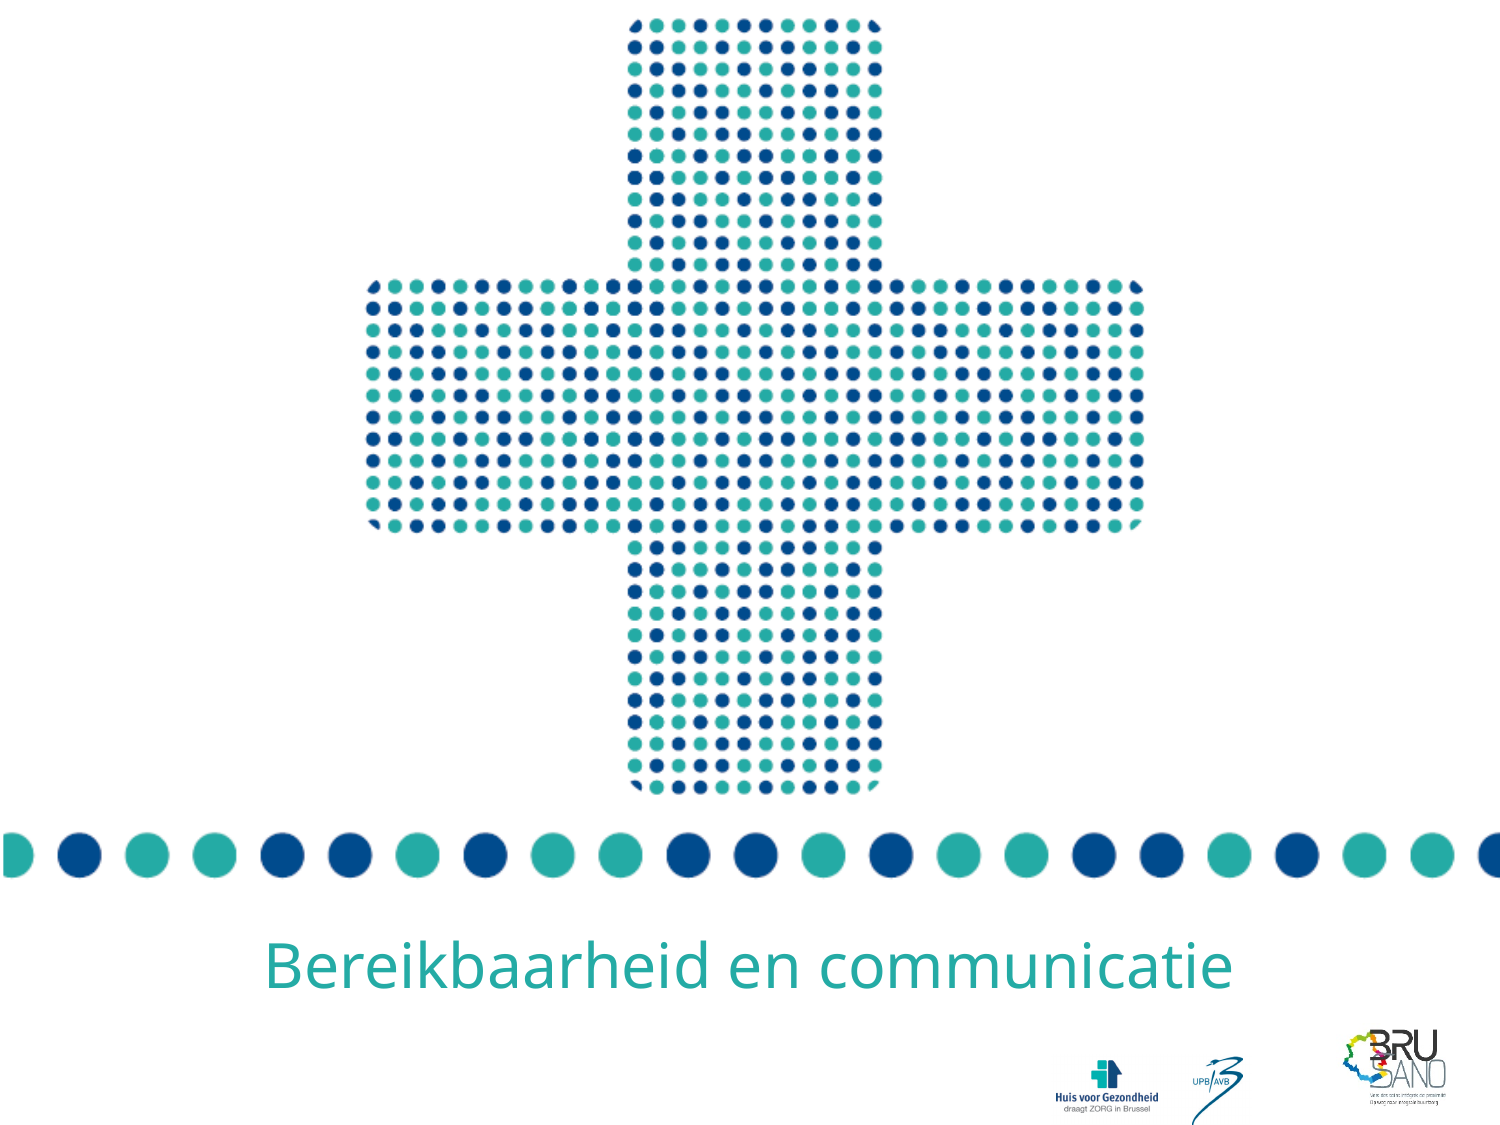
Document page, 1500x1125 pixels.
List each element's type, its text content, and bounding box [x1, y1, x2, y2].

picture [1336, 1023, 1452, 1110]
text_box Bereikbaarheid en communicatie [0, 918, 1500, 1009]
